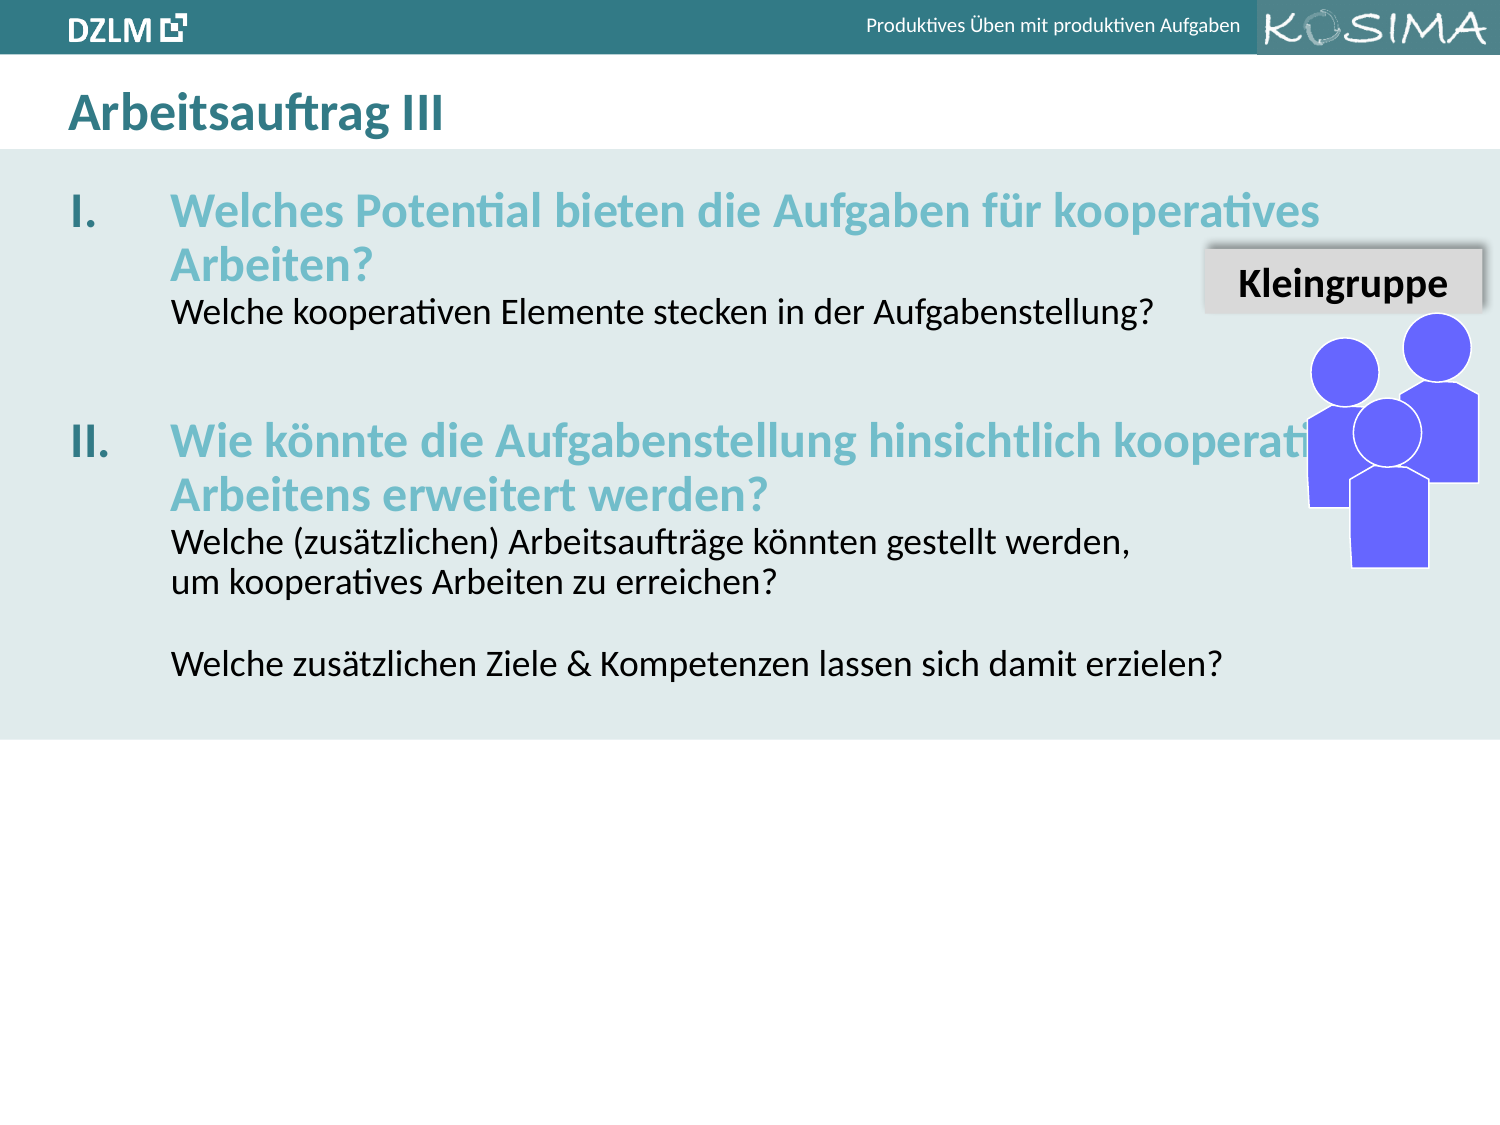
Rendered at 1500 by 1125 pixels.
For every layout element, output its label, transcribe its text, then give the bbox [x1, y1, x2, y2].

list Welches Potential bieten die Aufgaben für kooperatives Arbeiten? Welche kooperativen Elemente stecken in der Aufgabenstellung? Wie könnte die Aufgabenstellung hinsichtlich kooperativen Arbeitens erweitert werden? Welche (zusätzlichen) Arbeitsaufträge könnten gestellt werden, um kooperatives Arbeiten zu erreichen? Welche zusätzlichen Ziele & Kompetenzen lassen sich damit erzielen? [52, 184, 1436, 1071]
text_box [1307, 337, 1387, 509]
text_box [1349, 397, 1430, 569]
title Arbeitsauftrag III [53, 68, 1436, 149]
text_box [1399, 312, 1479, 484]
text_box [0, 149, 1500, 740]
text_box Kleingruppe [1204, 248, 1483, 314]
